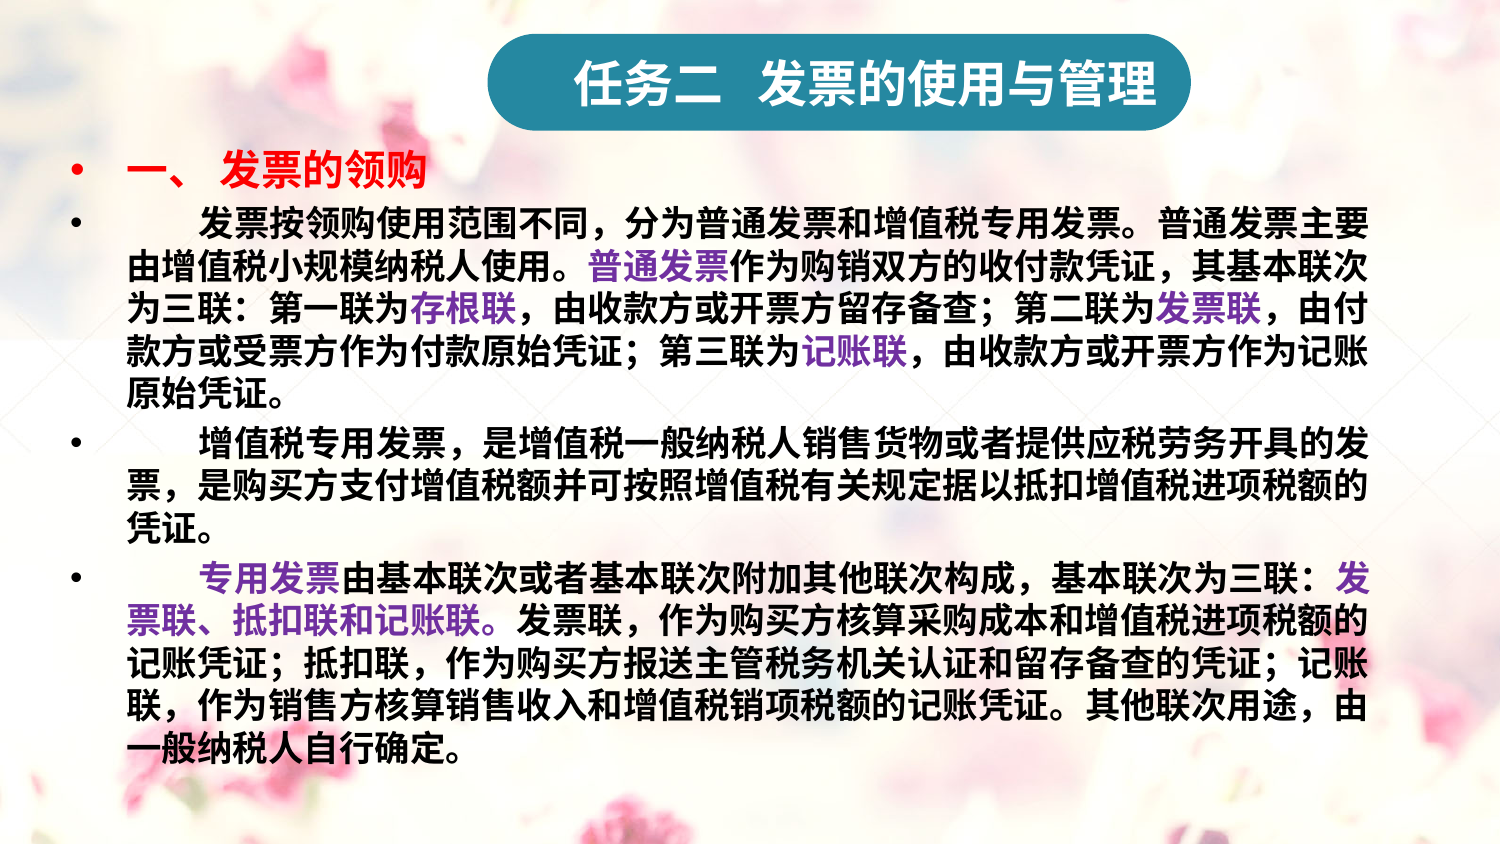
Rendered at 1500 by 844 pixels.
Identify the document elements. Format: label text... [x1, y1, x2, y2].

text_box 任务二 发票的使用与管理 [485, 31, 1194, 133]
list 一、 发票的领购 发票按领购使用范围不同，分为普通发票和增值税专用发票。普通发票主要由增值税小规模纳税人使用。普通发票作为购销双方的收付款凭证，其基本联次为三联：第一联为存根联，由收款方或开票方留存备查；第二联为发票联，由付款方或受票方作为付款原始凭证；第三联为记账联，由收款方或开票方作为记账原始凭证。 增值税专用发票，是增值税一般纳税人销售货物或者提供应税劳务开具的发票，是购买方支付增值税额并可按照增值税有关规定据以抵扣增值税进项税额的凭证。 专用发票由基本联次或者基本联次附加其他联次构成，基本联次为三联：发票联、抵扣联和记账联。发票联，作为购买方核算采购成本和增值税进项税额的记账凭证；抵扣联，作为购买方报送主管税务机关认证和留存备查的凭证；记账联，作为销售方核算销售收入和增值税销项税额的记账凭证。其他联次用途，由一般纳税人自行确定。 [58, 143, 1410, 701]
picture [0, 0, 1500, 844]
